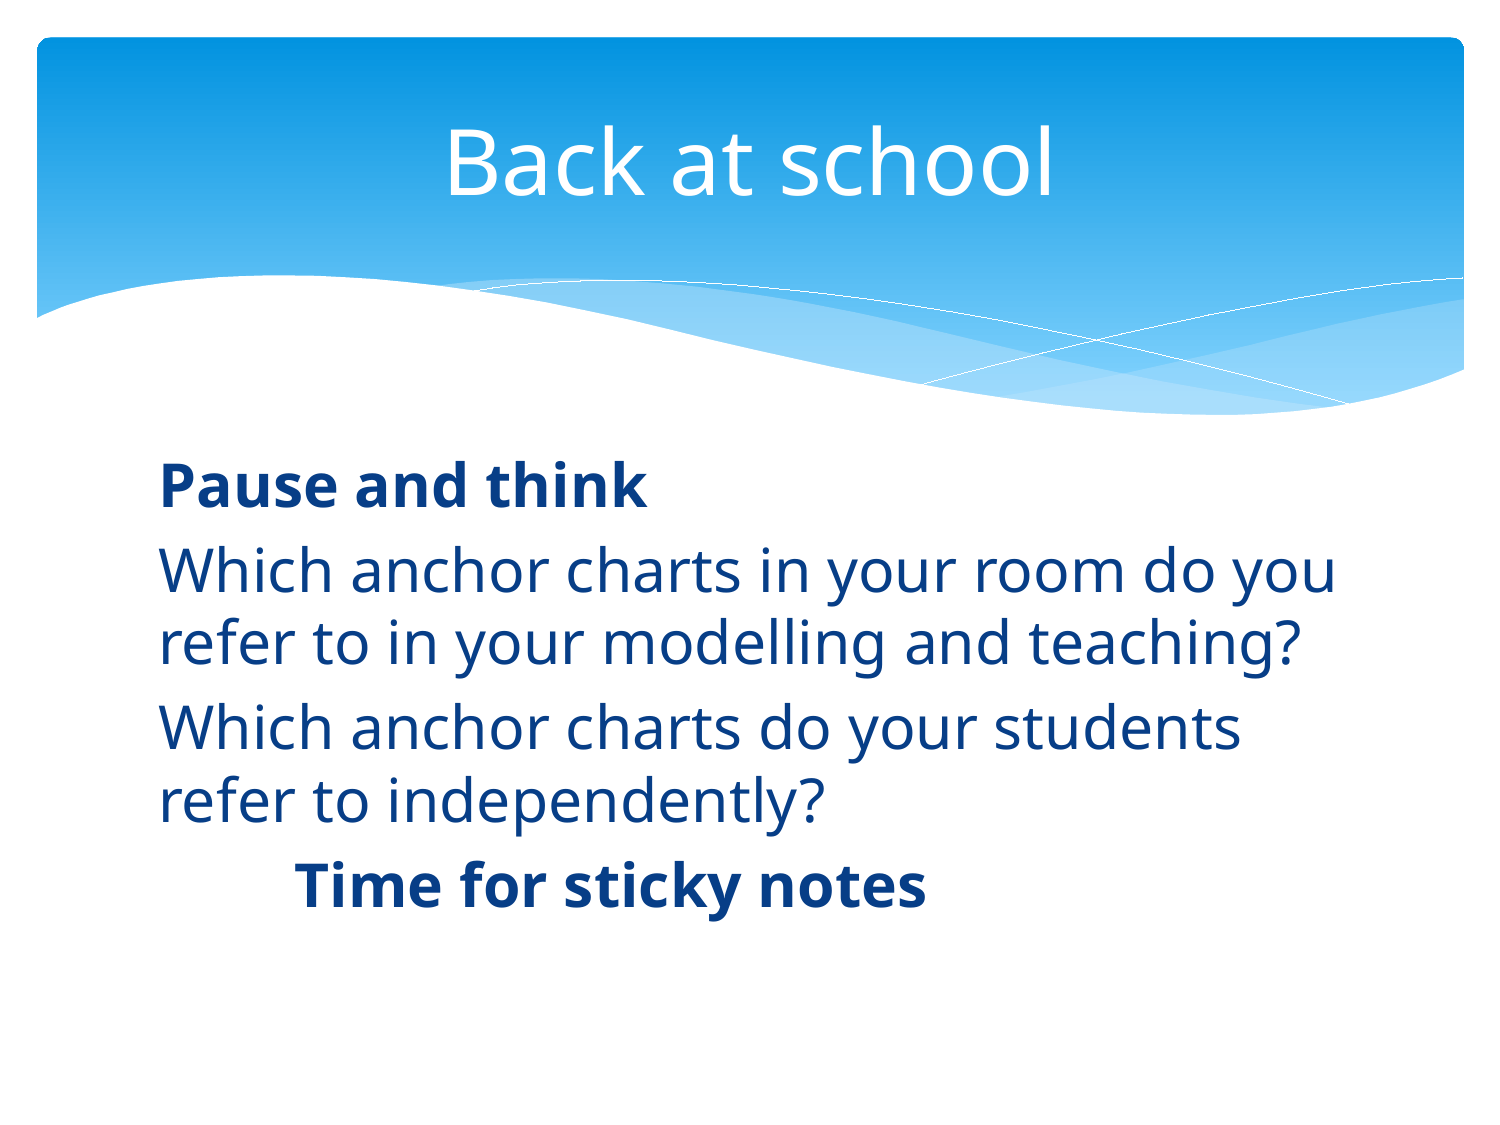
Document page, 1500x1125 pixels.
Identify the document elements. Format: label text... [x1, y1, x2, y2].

list Pause and think Which anchor charts in your room do you refer to in your modelling and teaching? Which anchor charts do your students refer to independently? Time for sticky notes [143, 438, 1359, 1005]
title Back at school [75, 55, 1425, 261]
